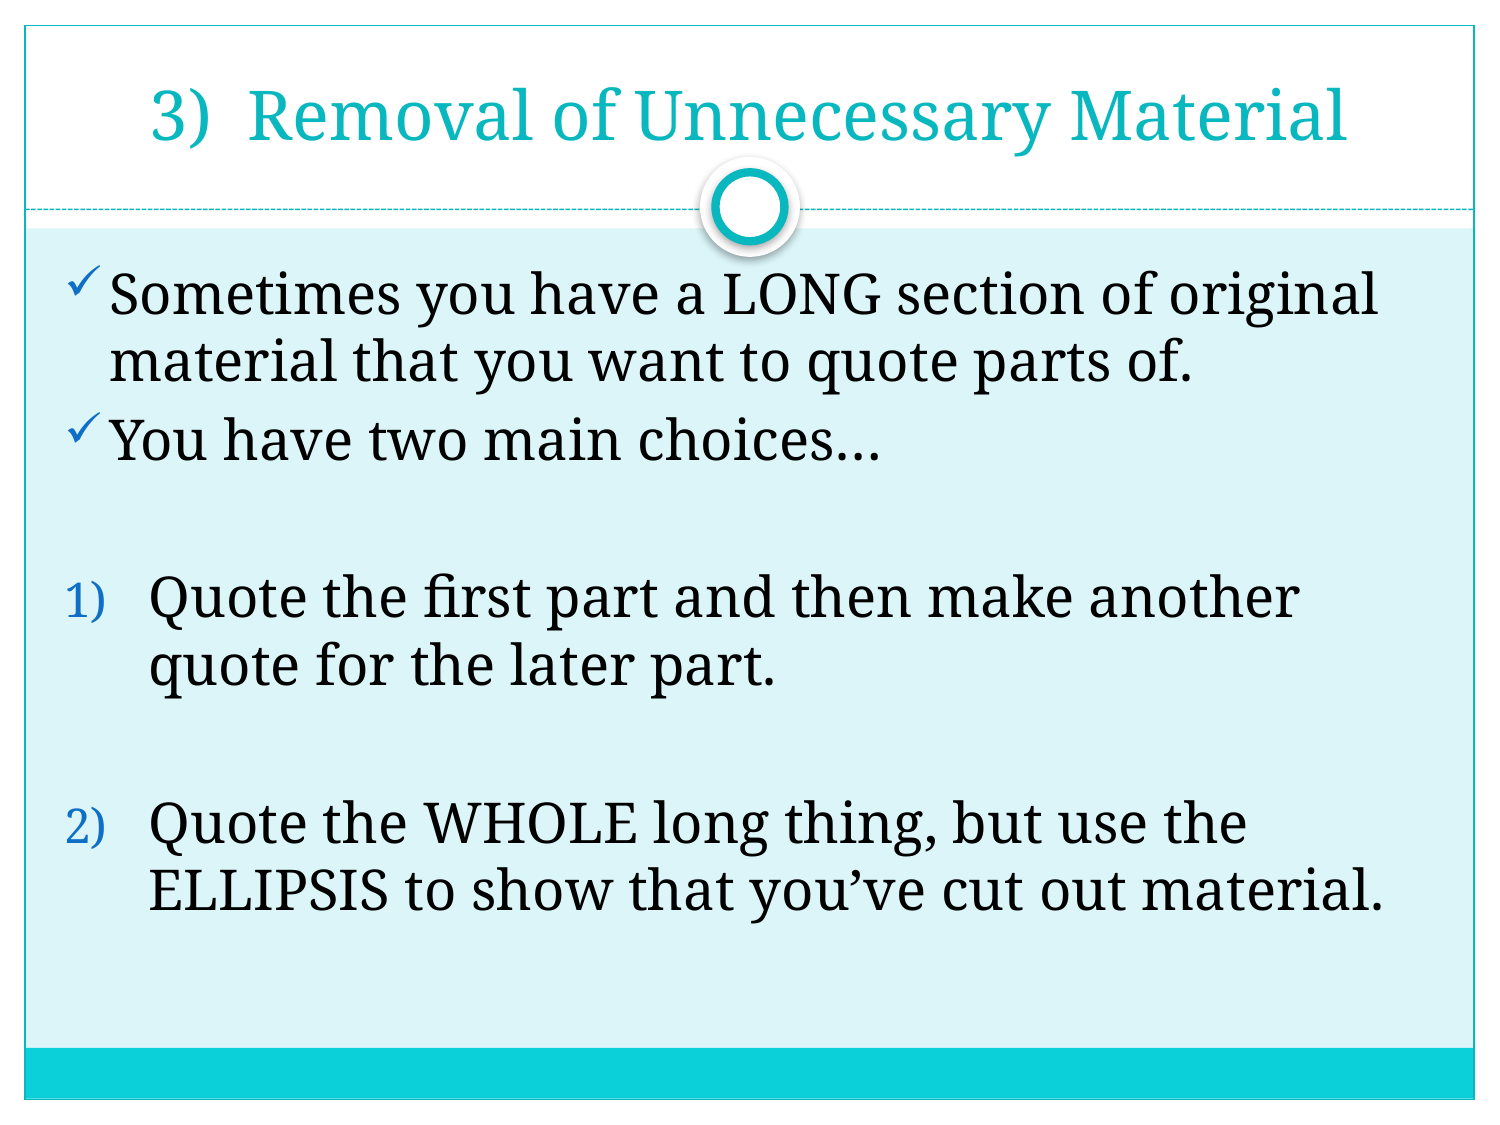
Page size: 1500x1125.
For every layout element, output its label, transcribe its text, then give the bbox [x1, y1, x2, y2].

title 3) Removal of Unnecessary Material [49, 37, 1450, 162]
list Sometimes you have a LONG section of original material that you want to quote parts of. You have two main choices… Quote the first part and then make another quote for the later part. Quote the WHOLE long thing, but use the ELLIPSIS to show that you’ve cut out material. [49, 250, 1445, 1001]
